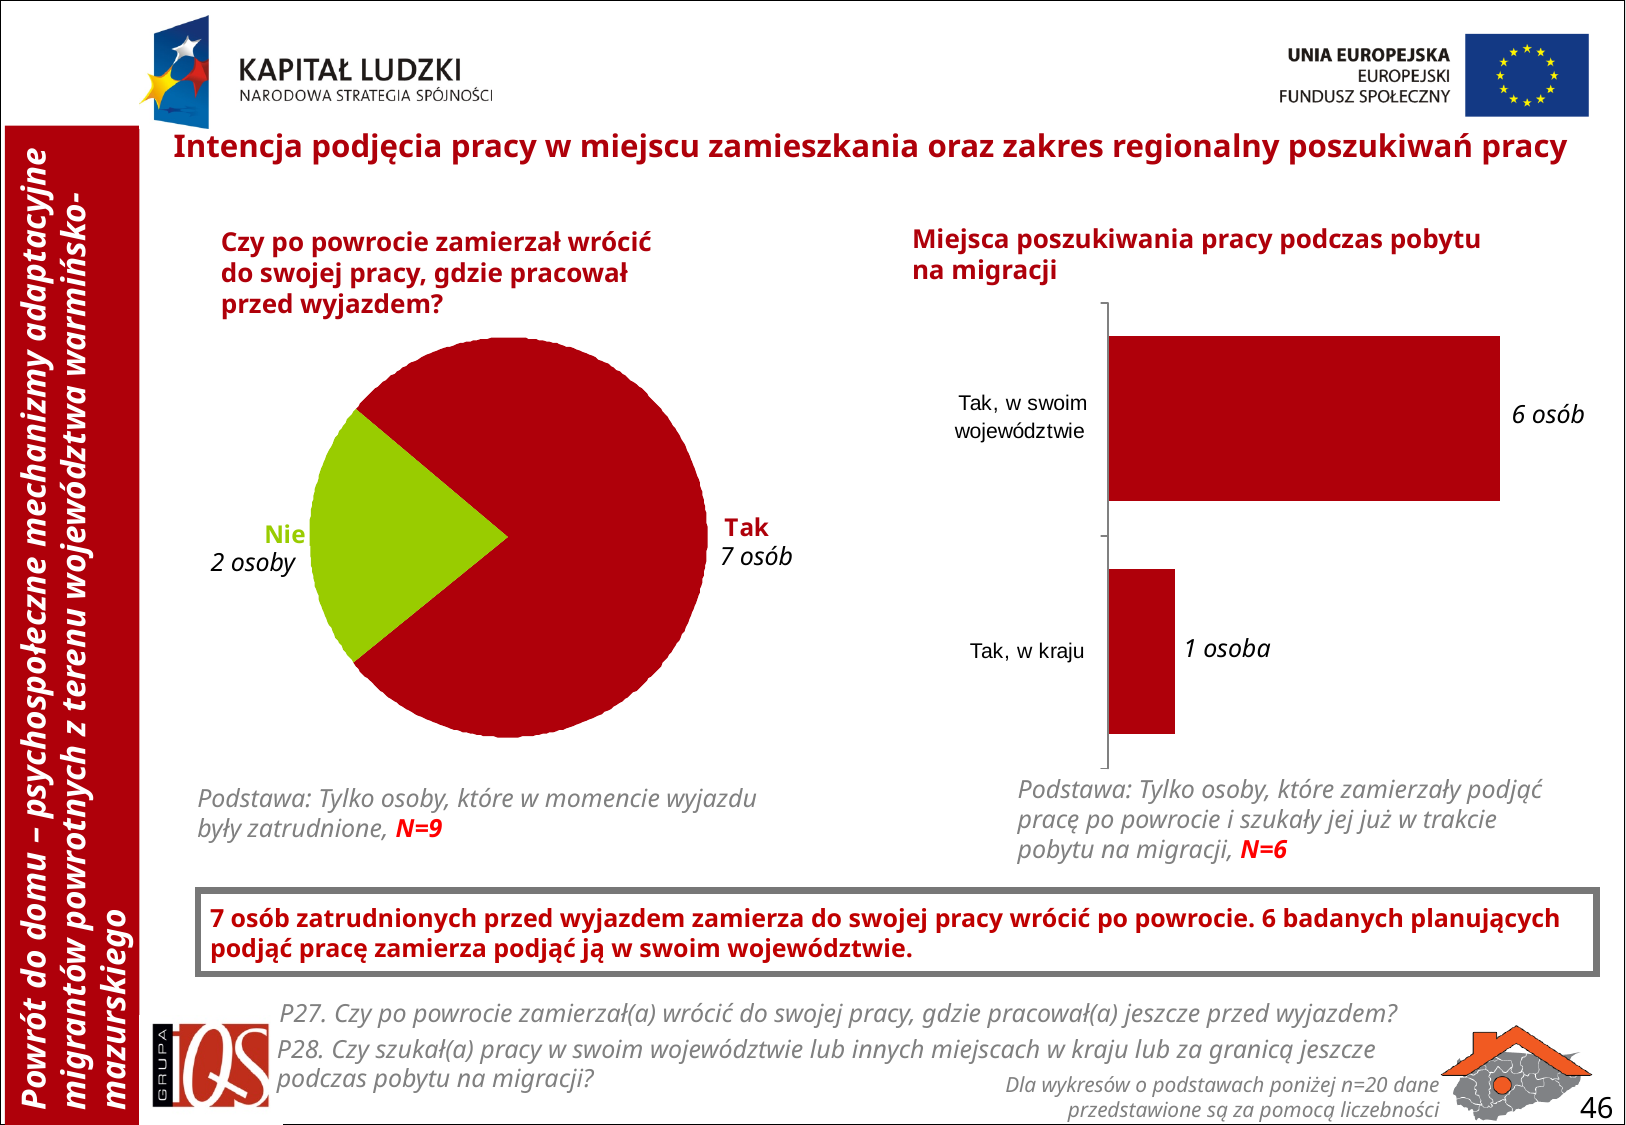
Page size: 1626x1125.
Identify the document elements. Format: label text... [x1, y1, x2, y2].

text_box Miejsca poszukiwania pracy podczas pobytu na migracji [906, 222, 1516, 286]
picture [139, 15, 492, 129]
text_box 7 osób zatrudnionych przed wyjazdem zamierza do swojej pracy wrócić po powrocie. 6 badanych planujących podjąć pracę zamierza podjąć ją w swoim województwie. [198, 890, 1597, 974]
slide_number 46 [1249, 1082, 1625, 1125]
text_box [130, 297, 895, 795]
text_box P28. Czy szukał(a) pracy w swoim województwie lub innych miejscach w kraju lub za granicą jeszcze podczas pobytu na migracji? [271, 1033, 1443, 1093]
picture [1250, 7, 1617, 126]
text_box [941, 294, 1611, 789]
text_box Dla wykresów o podstawach poniżej n=20 dane przedstawione są za pomocą liczebności [976, 1071, 1446, 1122]
text_box Czy po powrocie zamierzał wrócić do swojej pracy, gdzie pracował przed wyjazdem? [214, 225, 694, 295]
text_box P27. Czy po powrocie zamierzał(a) wrócić do swojej pracy, gdzie pracował(a) jeszcze przed wyjazdem? [273, 997, 1446, 1028]
text_box Podstawa: Tylko osoby, które w momencie wyjazdu były zatrudnione, N=9 [191, 802, 766, 843]
picture [1438, 1023, 1594, 1082]
picture [139, 1015, 283, 1125]
text_box Podstawa: Tylko osoby, które zamierzały podjąć pracę po powrocie i szukały jej już w trakcie pobytu na migracji, N=6 [1011, 796, 1586, 864]
text_box Intencja podjęcia pracy w miejscu zamieszkania oraz zakres regionalny poszukiwań pracy [167, 126, 1625, 164]
